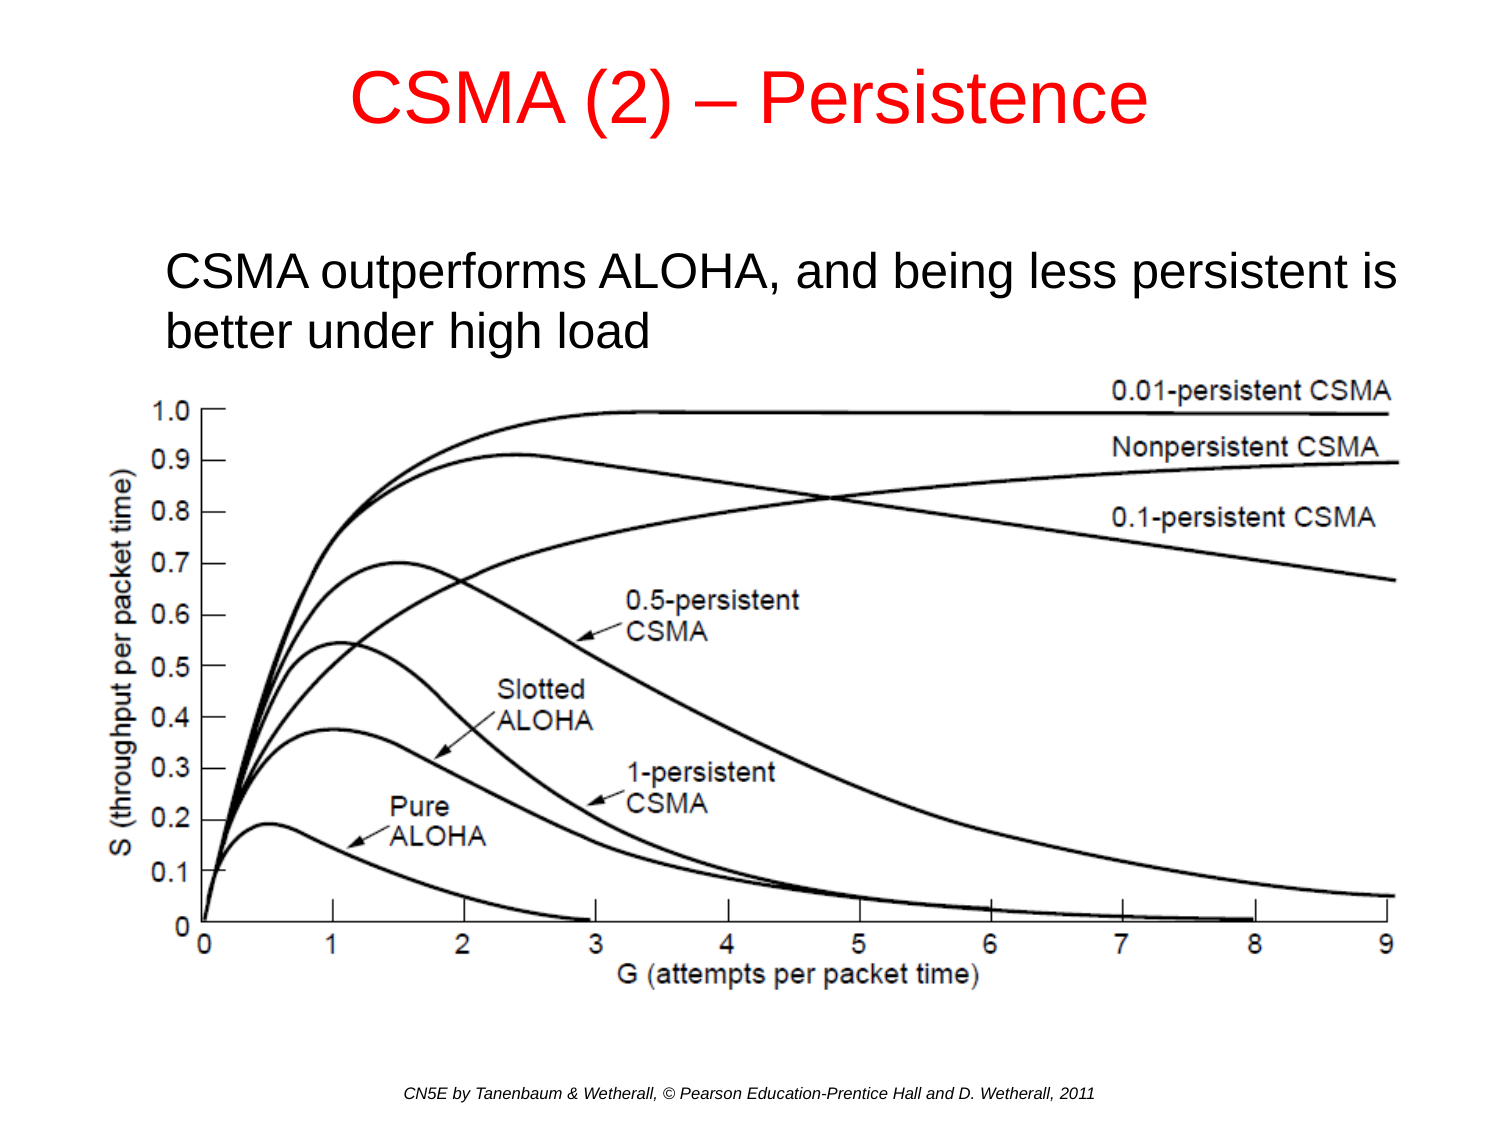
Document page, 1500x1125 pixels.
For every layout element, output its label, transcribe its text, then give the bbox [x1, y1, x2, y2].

list CSMA outperforms ALOHA, and being less persistent is better under high load [149, 231, 1429, 987]
footer CN5E by Tanenbaum & Wetherall, © Pearson Education-Prentice Hall and D. Wetherall, 2011 [0, 1074, 1500, 1125]
title CSMA (2) – Persistence [0, 0, 1500, 188]
picture [79, 368, 1421, 1001]
